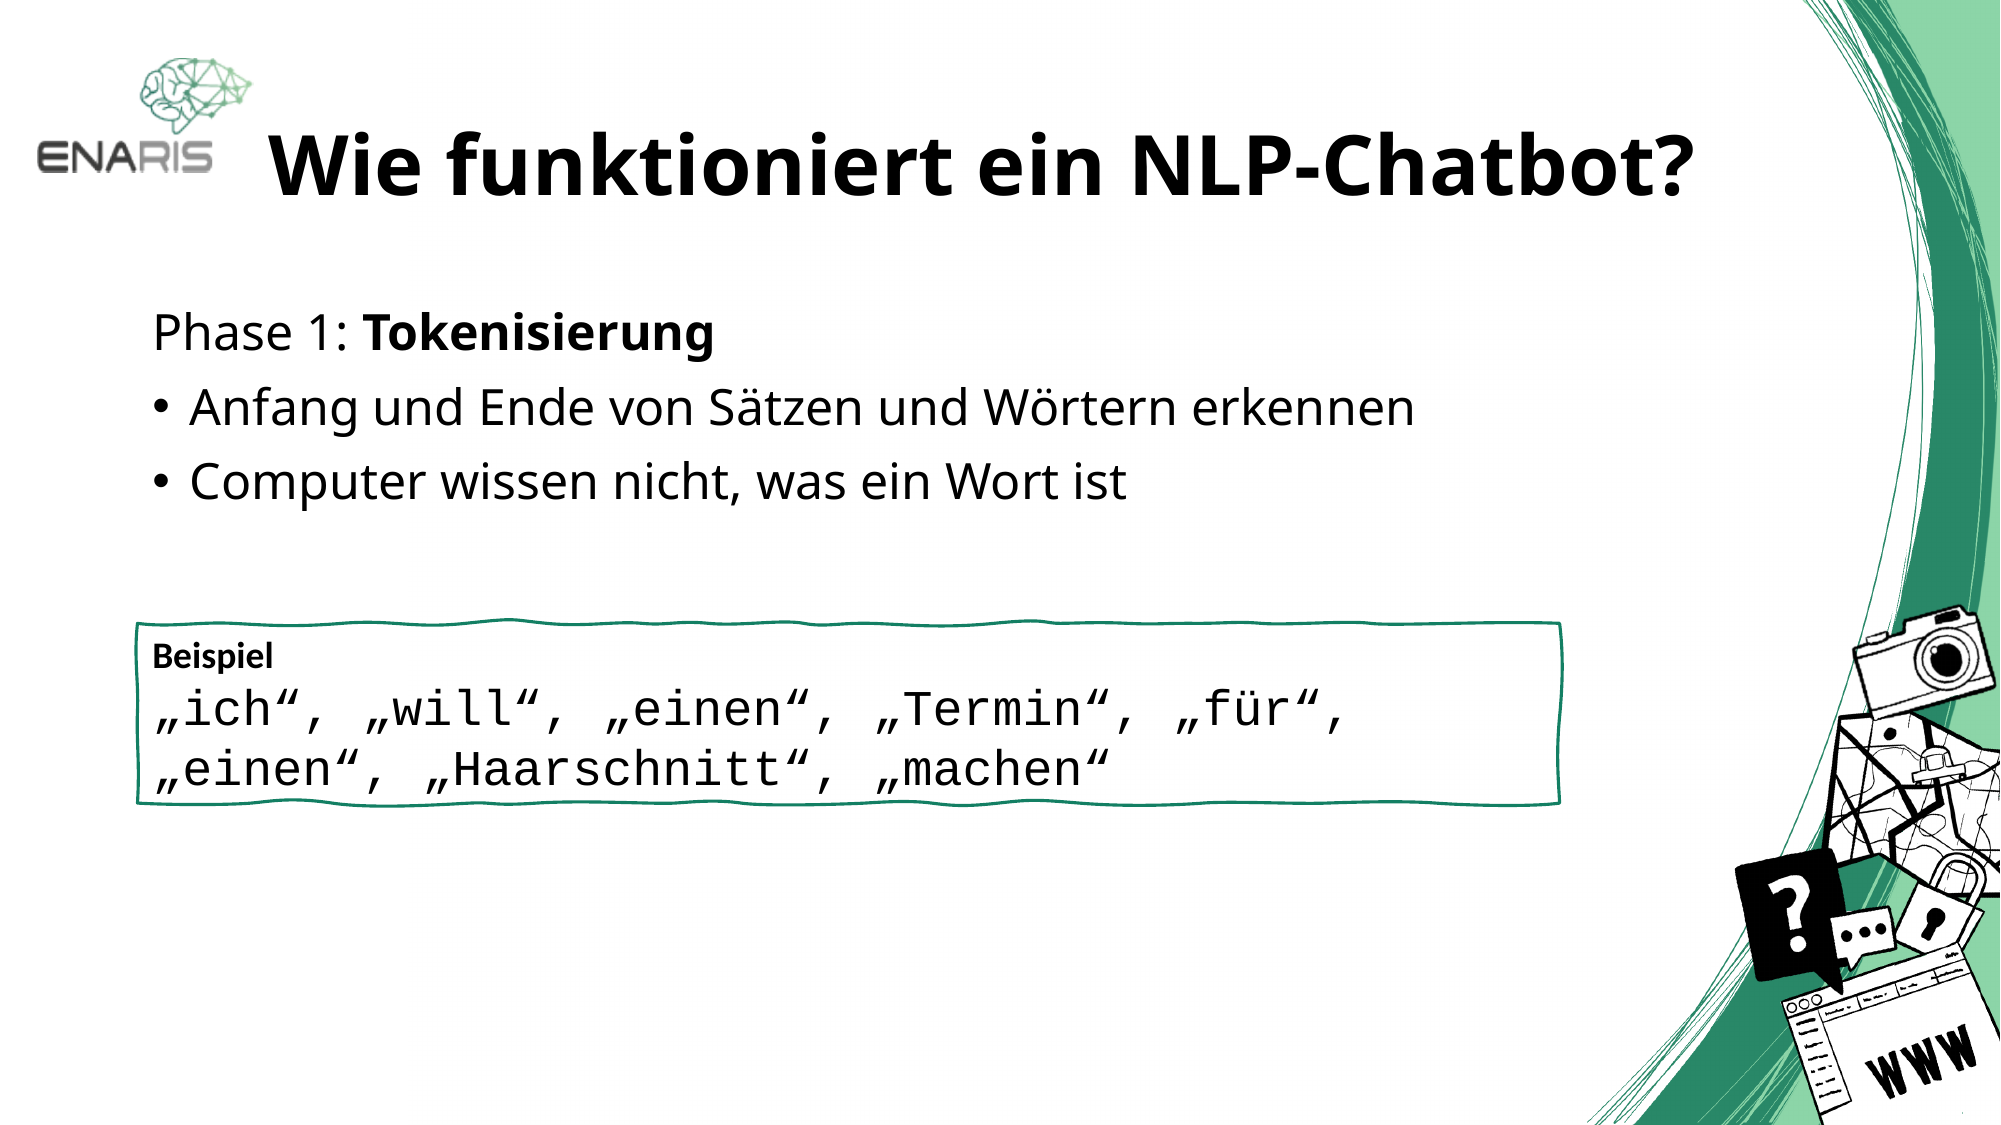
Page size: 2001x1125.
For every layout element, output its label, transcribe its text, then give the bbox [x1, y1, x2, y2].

picture [37, 58, 254, 173]
list Phase 1: Tokenisierung Anfang und Ende von Sätzen und Wörtern erkennen Computer wissen nicht, was ein Wort ist [137, 299, 1728, 1014]
title Wie funktioniert ein NLP-Chatbot? [253, 59, 1863, 278]
picture [408, 0, 2000, 1125]
text_box Beispiel „ich“, „will“, „einen“, „Termin“, „für“, „einen“, „Haarschnitt“, „machen“ [136, 619, 1563, 807]
